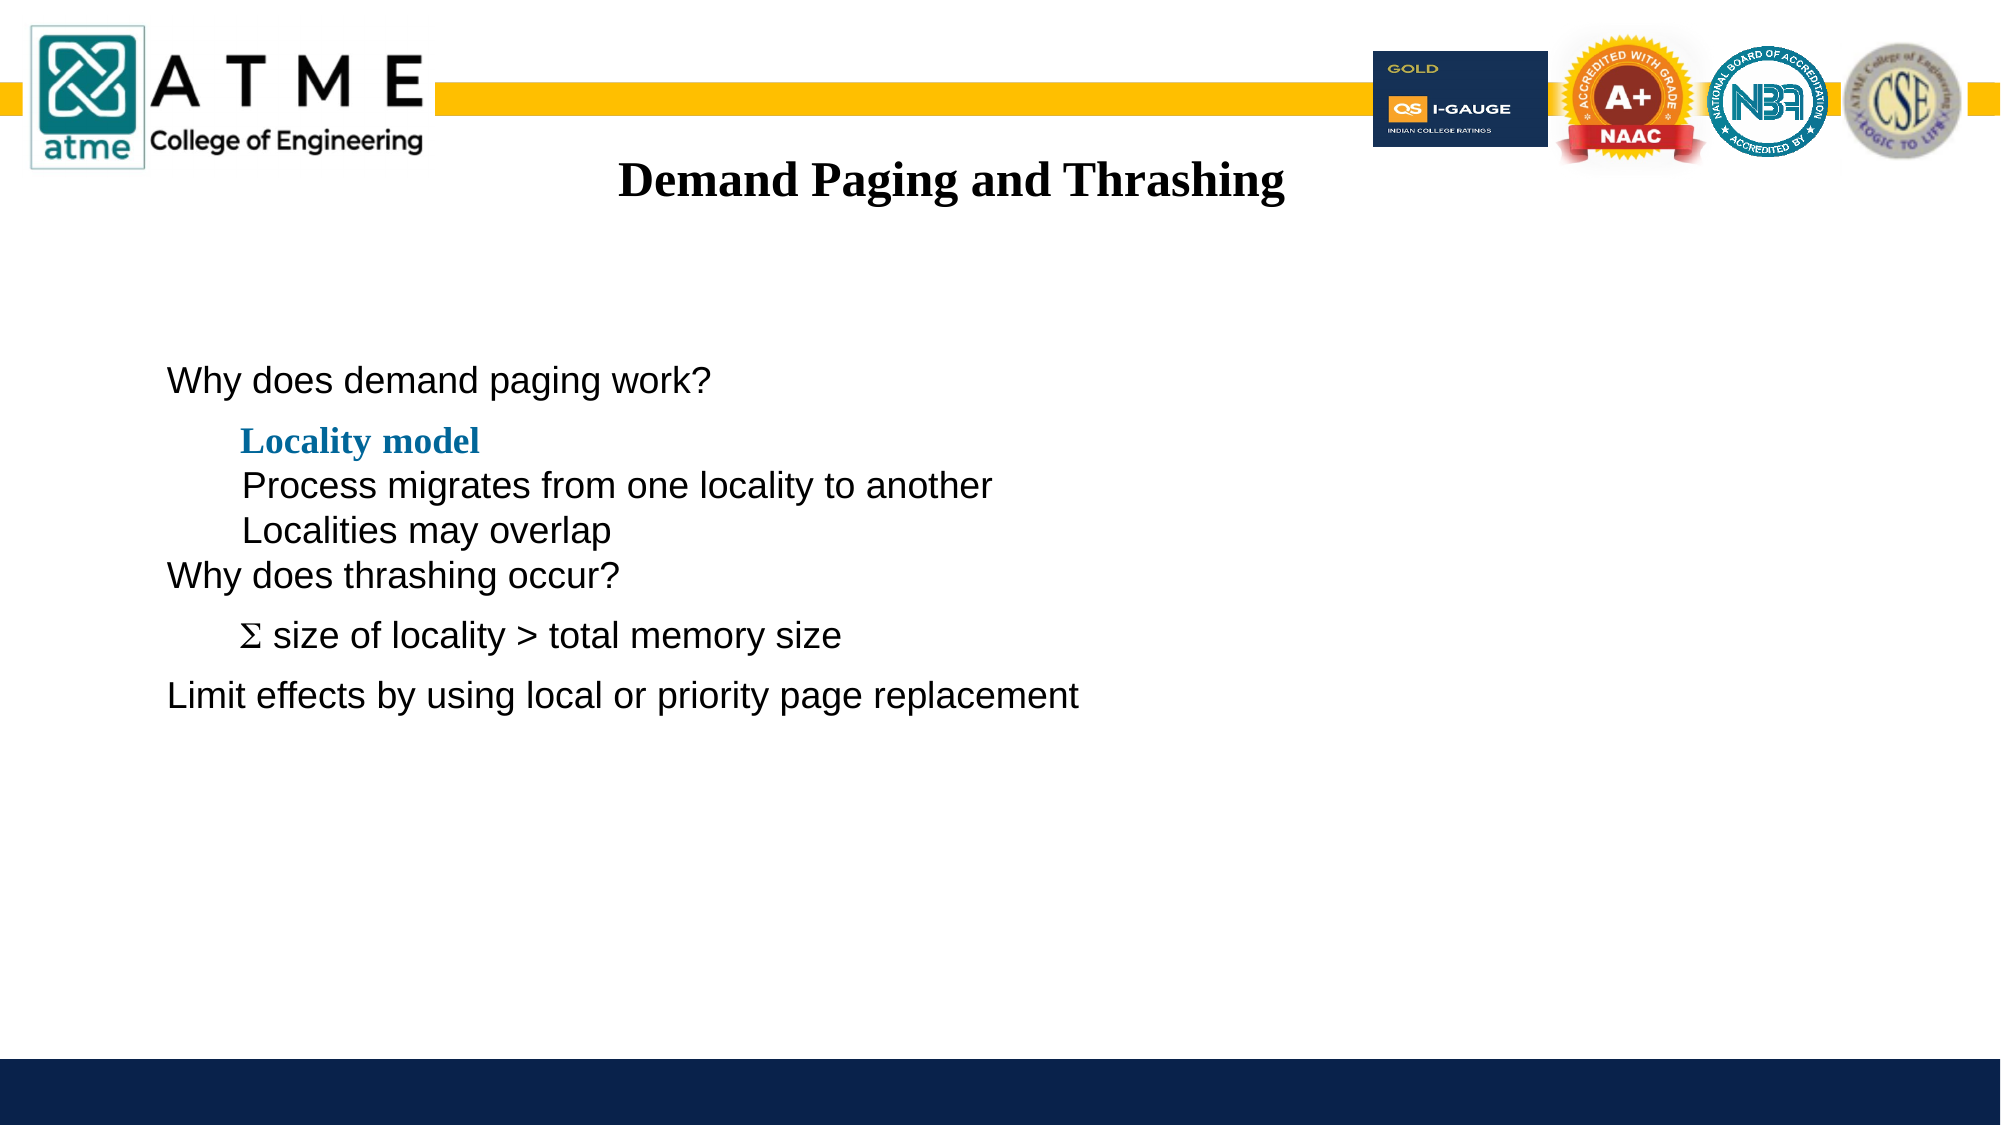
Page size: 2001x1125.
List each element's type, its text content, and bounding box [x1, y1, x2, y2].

picture [1373, 20, 1828, 157]
picture [22, 15, 435, 178]
picture [1840, 26, 1968, 176]
list Why does demand paging work? Locality model Process migrates from one locality to another Localities may overlap Why does thrashing occur?  size of locality > total memory size Limit effects by using local or priority page replacement [152, 348, 1402, 919]
picture [0, 1059, 2001, 1125]
title Demand Paging and Thrashing [603, 139, 1778, 234]
